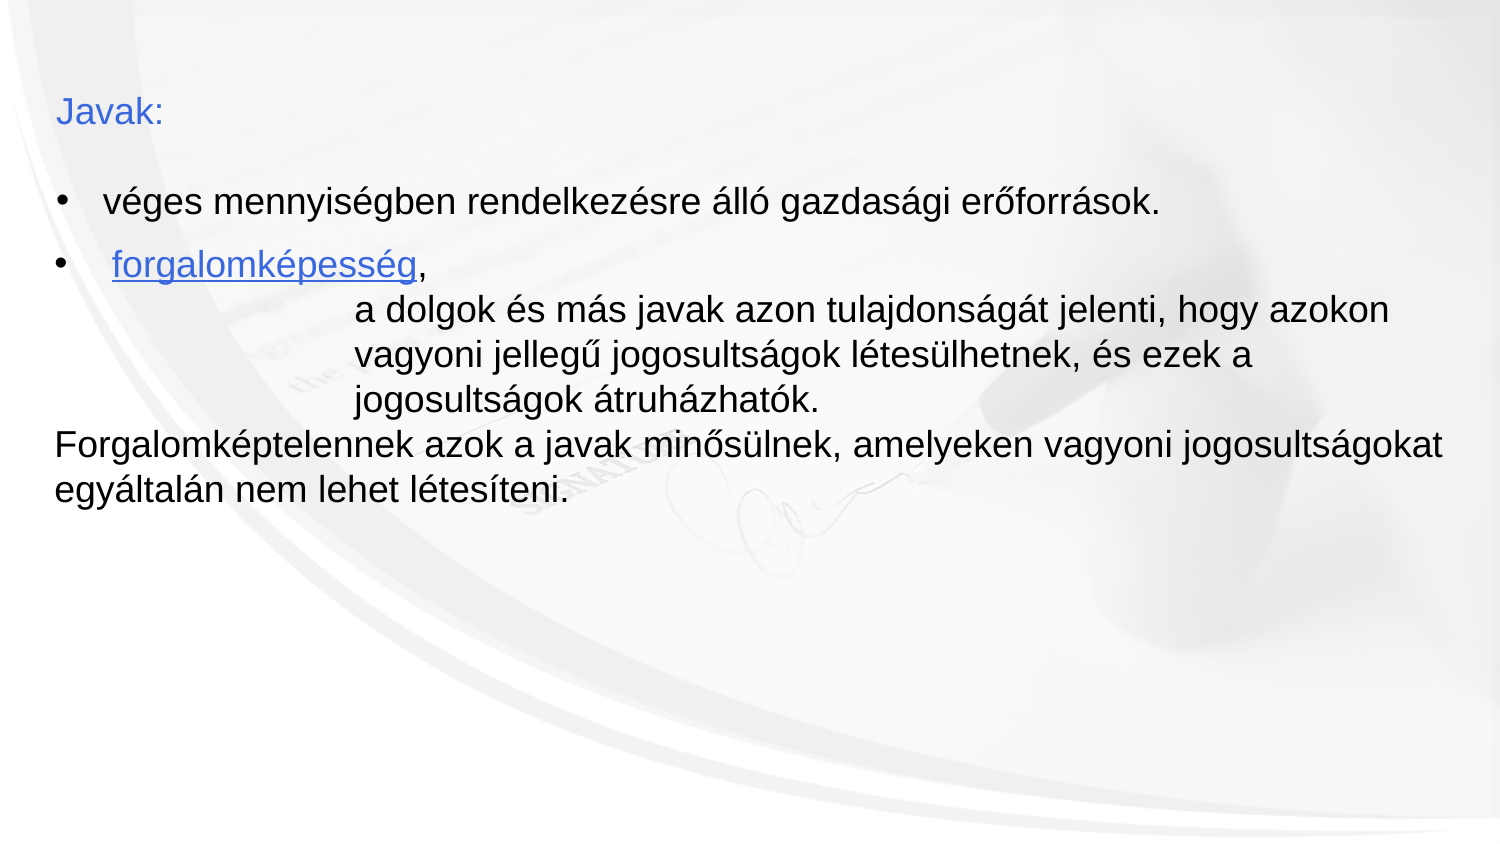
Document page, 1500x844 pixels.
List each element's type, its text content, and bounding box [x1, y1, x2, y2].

text_box forgalomképesség, a dolgok és más javak azon tulajdonságát jelenti, hogy azokon vagyoni jellegű jogosultságok létesülhetnek, és ezek a jogosultságok átruházhatók. Forgalomképtelennek azok a javak minősülnek, amelyeken vagyoni jogosultságokat egyáltalán nem lehet létesíteni. [39, 232, 1471, 518]
picture [0, 0, 1500, 844]
text_box Javak: véges mennyiségben rendelkezésre álló gazdasági erőforrások. [41, 79, 1447, 229]
